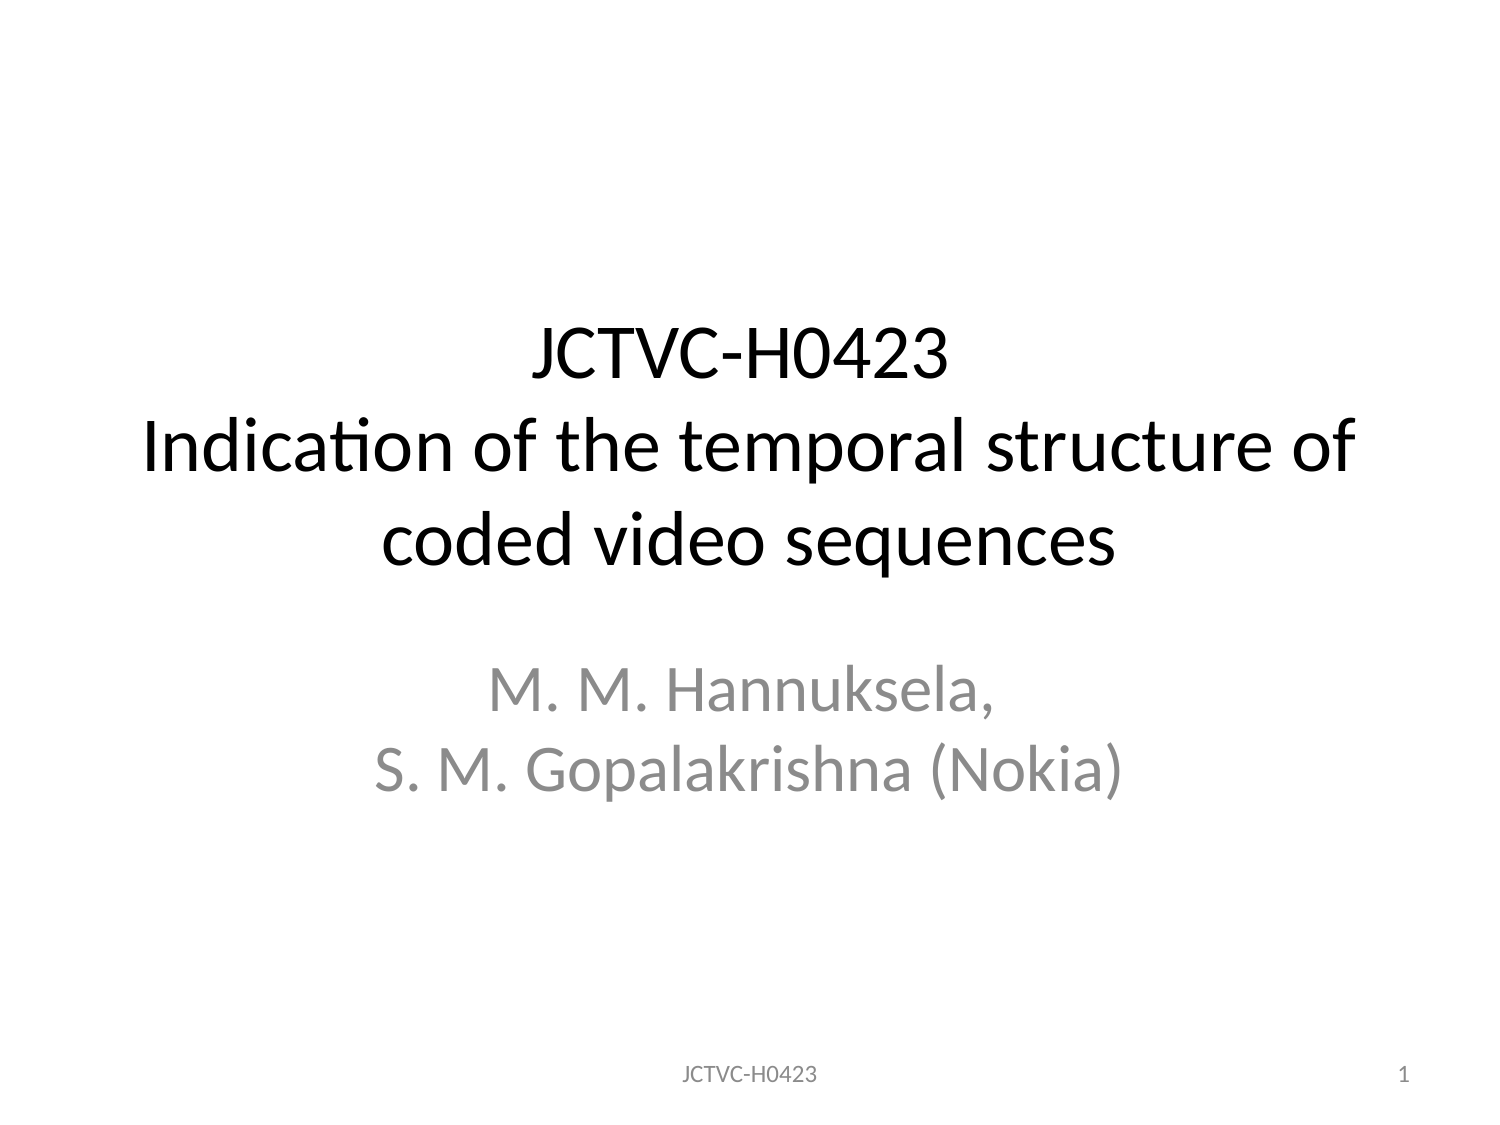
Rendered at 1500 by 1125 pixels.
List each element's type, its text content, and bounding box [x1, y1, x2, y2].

slide_number 1 [1074, 1042, 1425, 1103]
title JCTVC-H0423 Indication of the temporal structure of coded video sequences [112, 290, 1388, 591]
subtitle M. M. Hannuksela, S. M. Gopalakrishna (Nokia) [225, 637, 1275, 925]
footer JCTVC-H0423 [512, 1042, 988, 1103]
